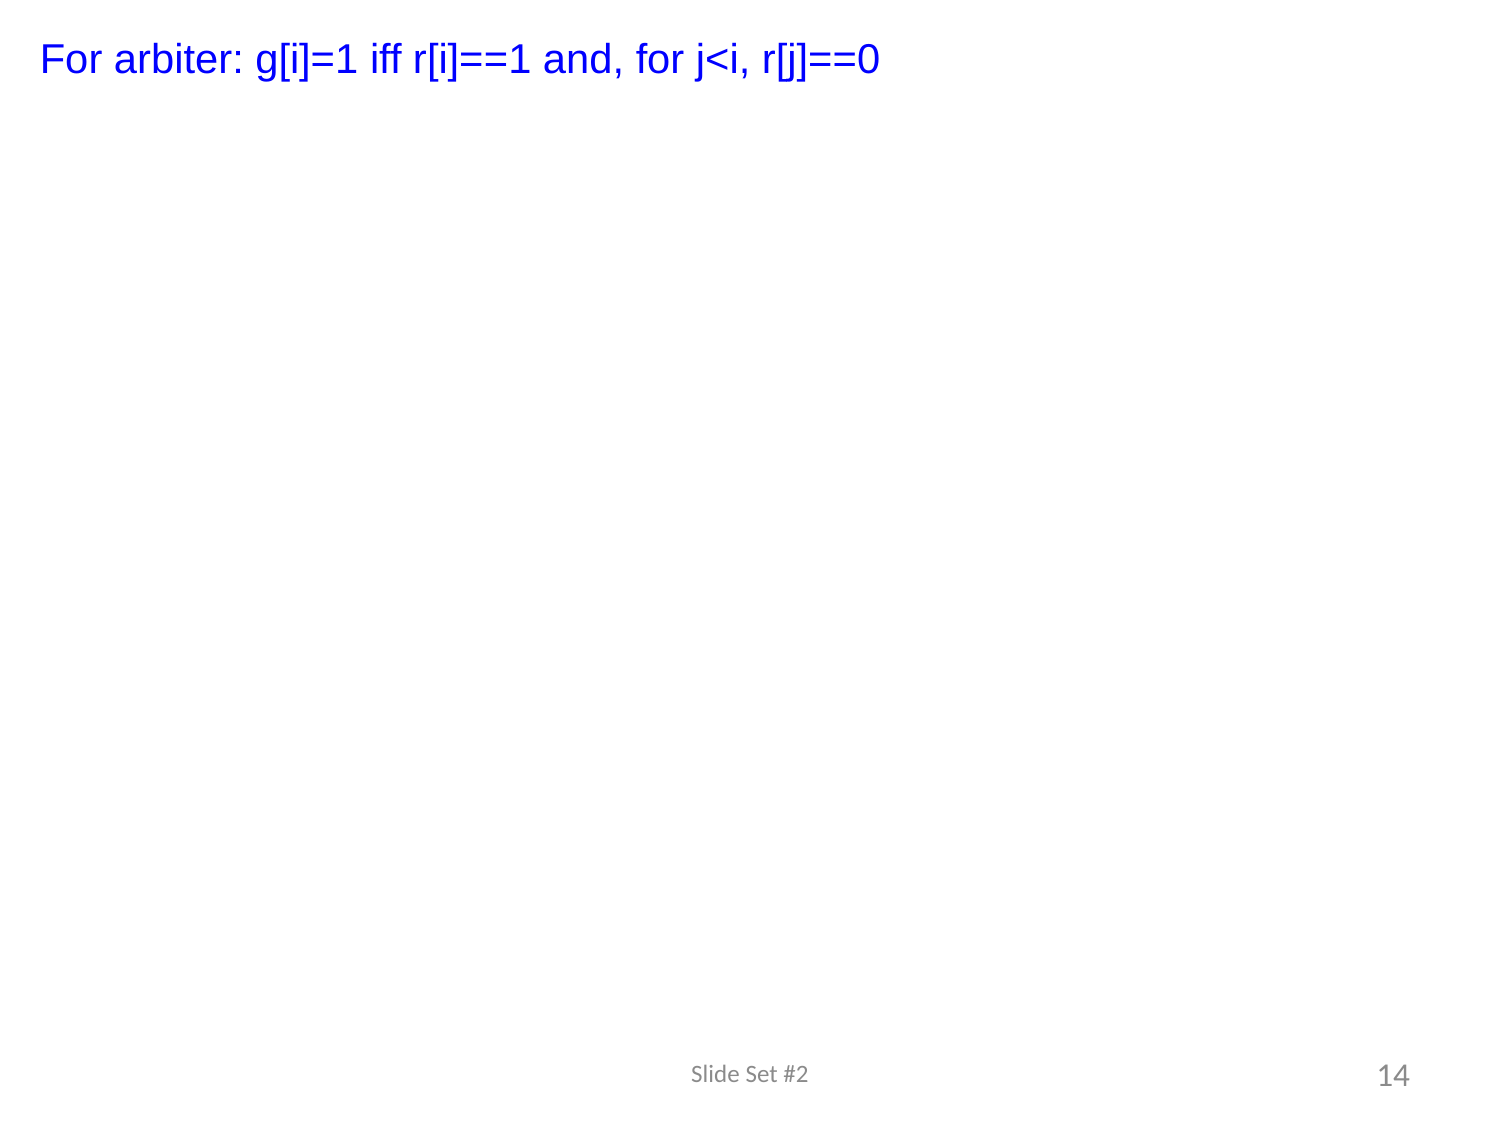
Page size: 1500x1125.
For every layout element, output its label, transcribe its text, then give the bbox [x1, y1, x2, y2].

text_box For arbiter: g[i]=1 iff r[i]==1 and, for j<i, r[j]==0 [24, 24, 975, 90]
footer Slide Set #2 [512, 1042, 988, 1103]
slide_number 14 [1074, 1042, 1425, 1103]
